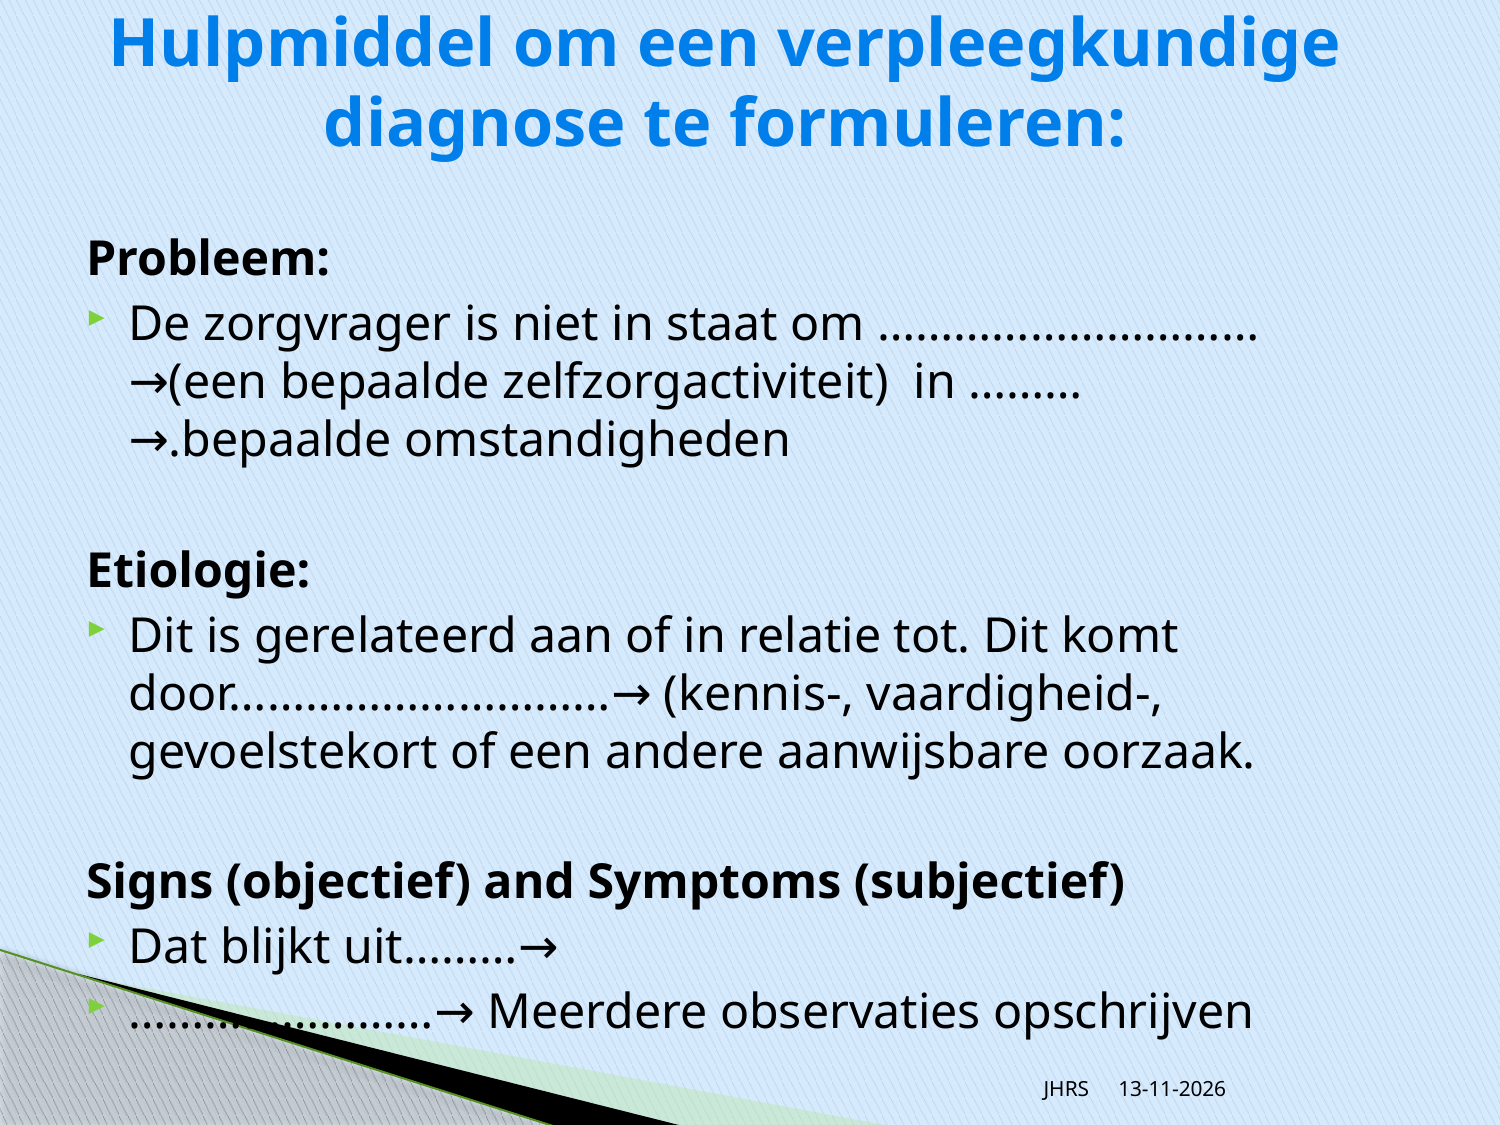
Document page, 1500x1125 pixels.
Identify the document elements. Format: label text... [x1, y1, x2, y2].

title Hulpmiddel om een verpleegkundige diagnose te formuleren: [75, 19, 1376, 220]
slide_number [1105, 1051, 1419, 1112]
footer JHRS [718, 1051, 1105, 1112]
list Probleem: De zorgvrager is niet in staat om …………………………→(een bepaalde zelfzorgactiviteit) in ………→.bepaalde omstandigheden Etiologie: Dit is gerelateerd aan of in relatie tot. Dit komt door…………………………→ (kennis-, vaardigheid-, gevoelstekort of een andere aanwijsbare oorzaak. Signs (objectief) and Symptoms (subjectief) Dat blijkt uit………→ ……………………→ Meerdere observaties opschrijven [53, 219, 1294, 1083]
